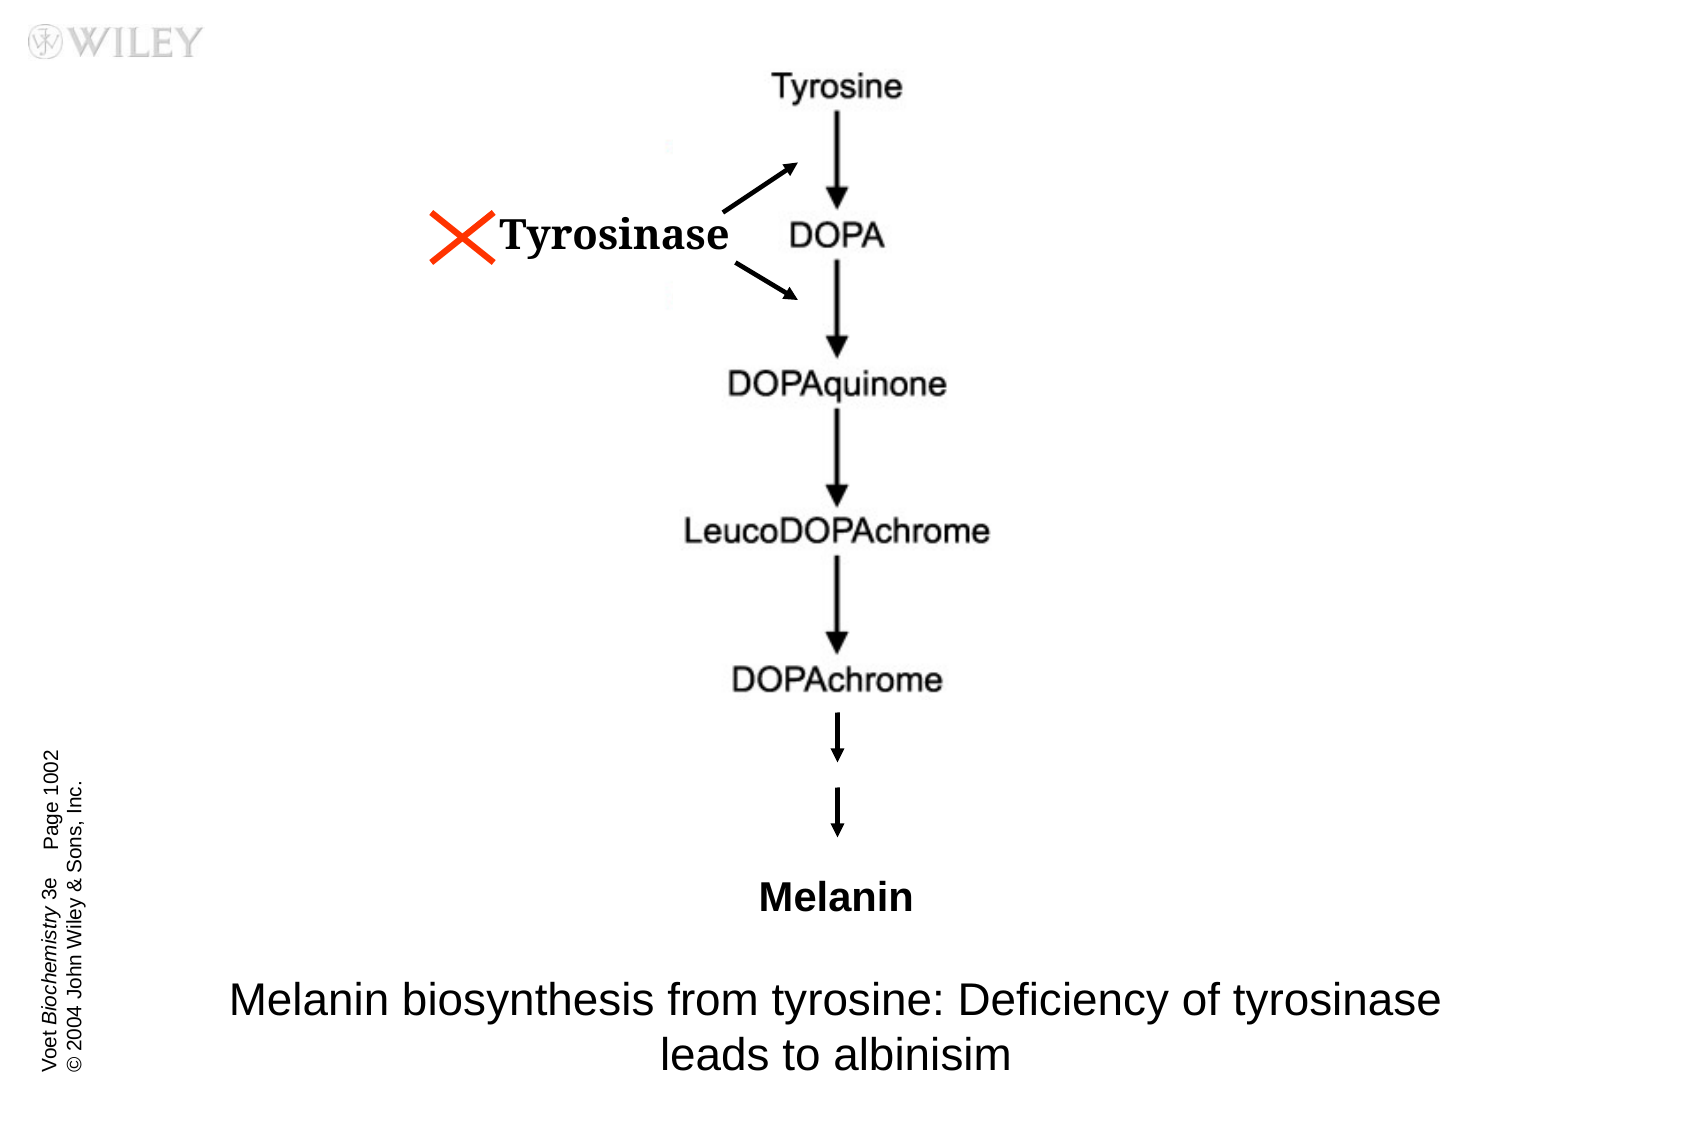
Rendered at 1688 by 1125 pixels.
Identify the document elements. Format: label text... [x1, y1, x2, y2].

text_box [831, 712, 844, 763]
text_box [430, 212, 494, 263]
text_box Page 1002 [29, 727, 70, 865]
text_box [831, 787, 844, 838]
text_box Tyrosinase [484, 201, 648, 266]
picture [653, 37, 1024, 701]
text_box Melanin [743, 862, 929, 928]
picture [28, 24, 205, 61]
footer Voet Biochemistry 3e © 2004 John Wiley & Sons, Inc. [28, 625, 113, 1088]
title Melanin biosynthesis from tyrosine: Deficiency of tyrosinase leads to albinisim [118, 962, 1554, 1088]
